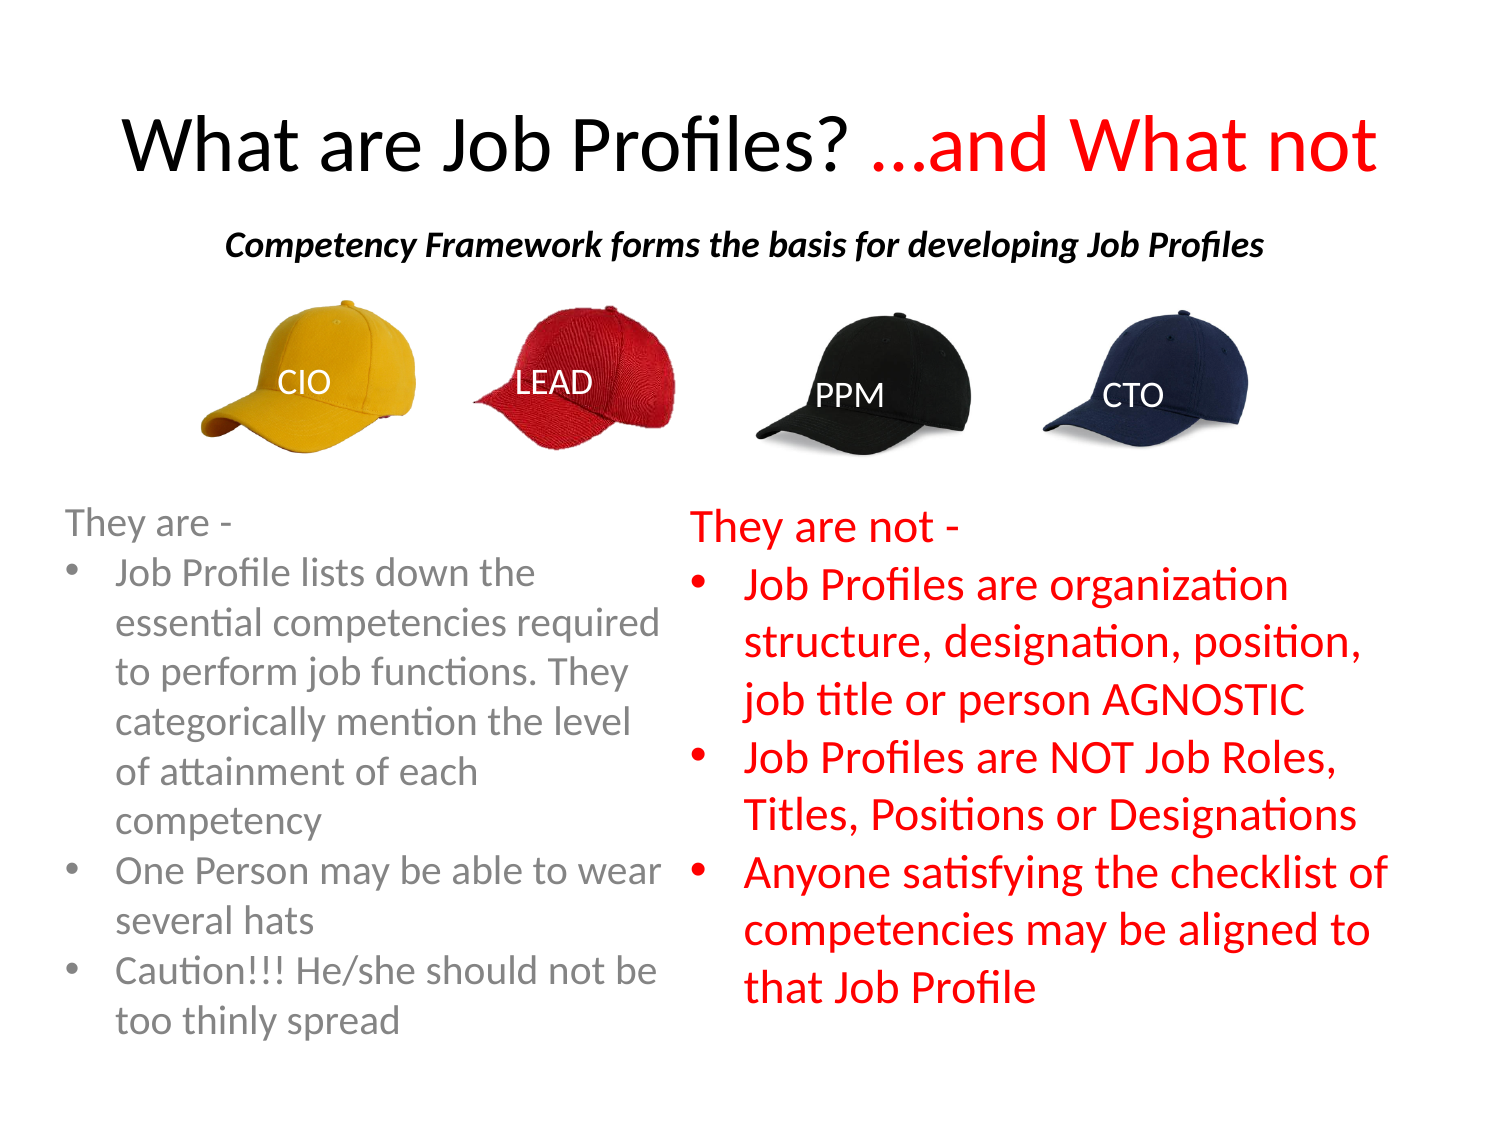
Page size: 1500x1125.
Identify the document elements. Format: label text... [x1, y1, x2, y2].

text_box Competency Framework forms the basis for developing Job Profiles [210, 212, 1281, 273]
title What are Job Profiles? …and What not [75, 45, 1425, 233]
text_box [199, 287, 1256, 472]
text_box They are - Job Profile lists down the essential competencies required to perform job functions. They categorically mention the level of attainment of each competency One Person may be able to wear several hats Caution!!! He/she should not be too thinly spread [50, 487, 688, 1050]
text_box They are not - Job Profiles are organization structure, designation, position, job title or person AGNOSTIC Job Profiles are NOT Job Roles, Titles, Positions or Designations Anyone satisfying the checklist of competencies may be aligned to that Job Profile [674, 487, 1438, 1025]
